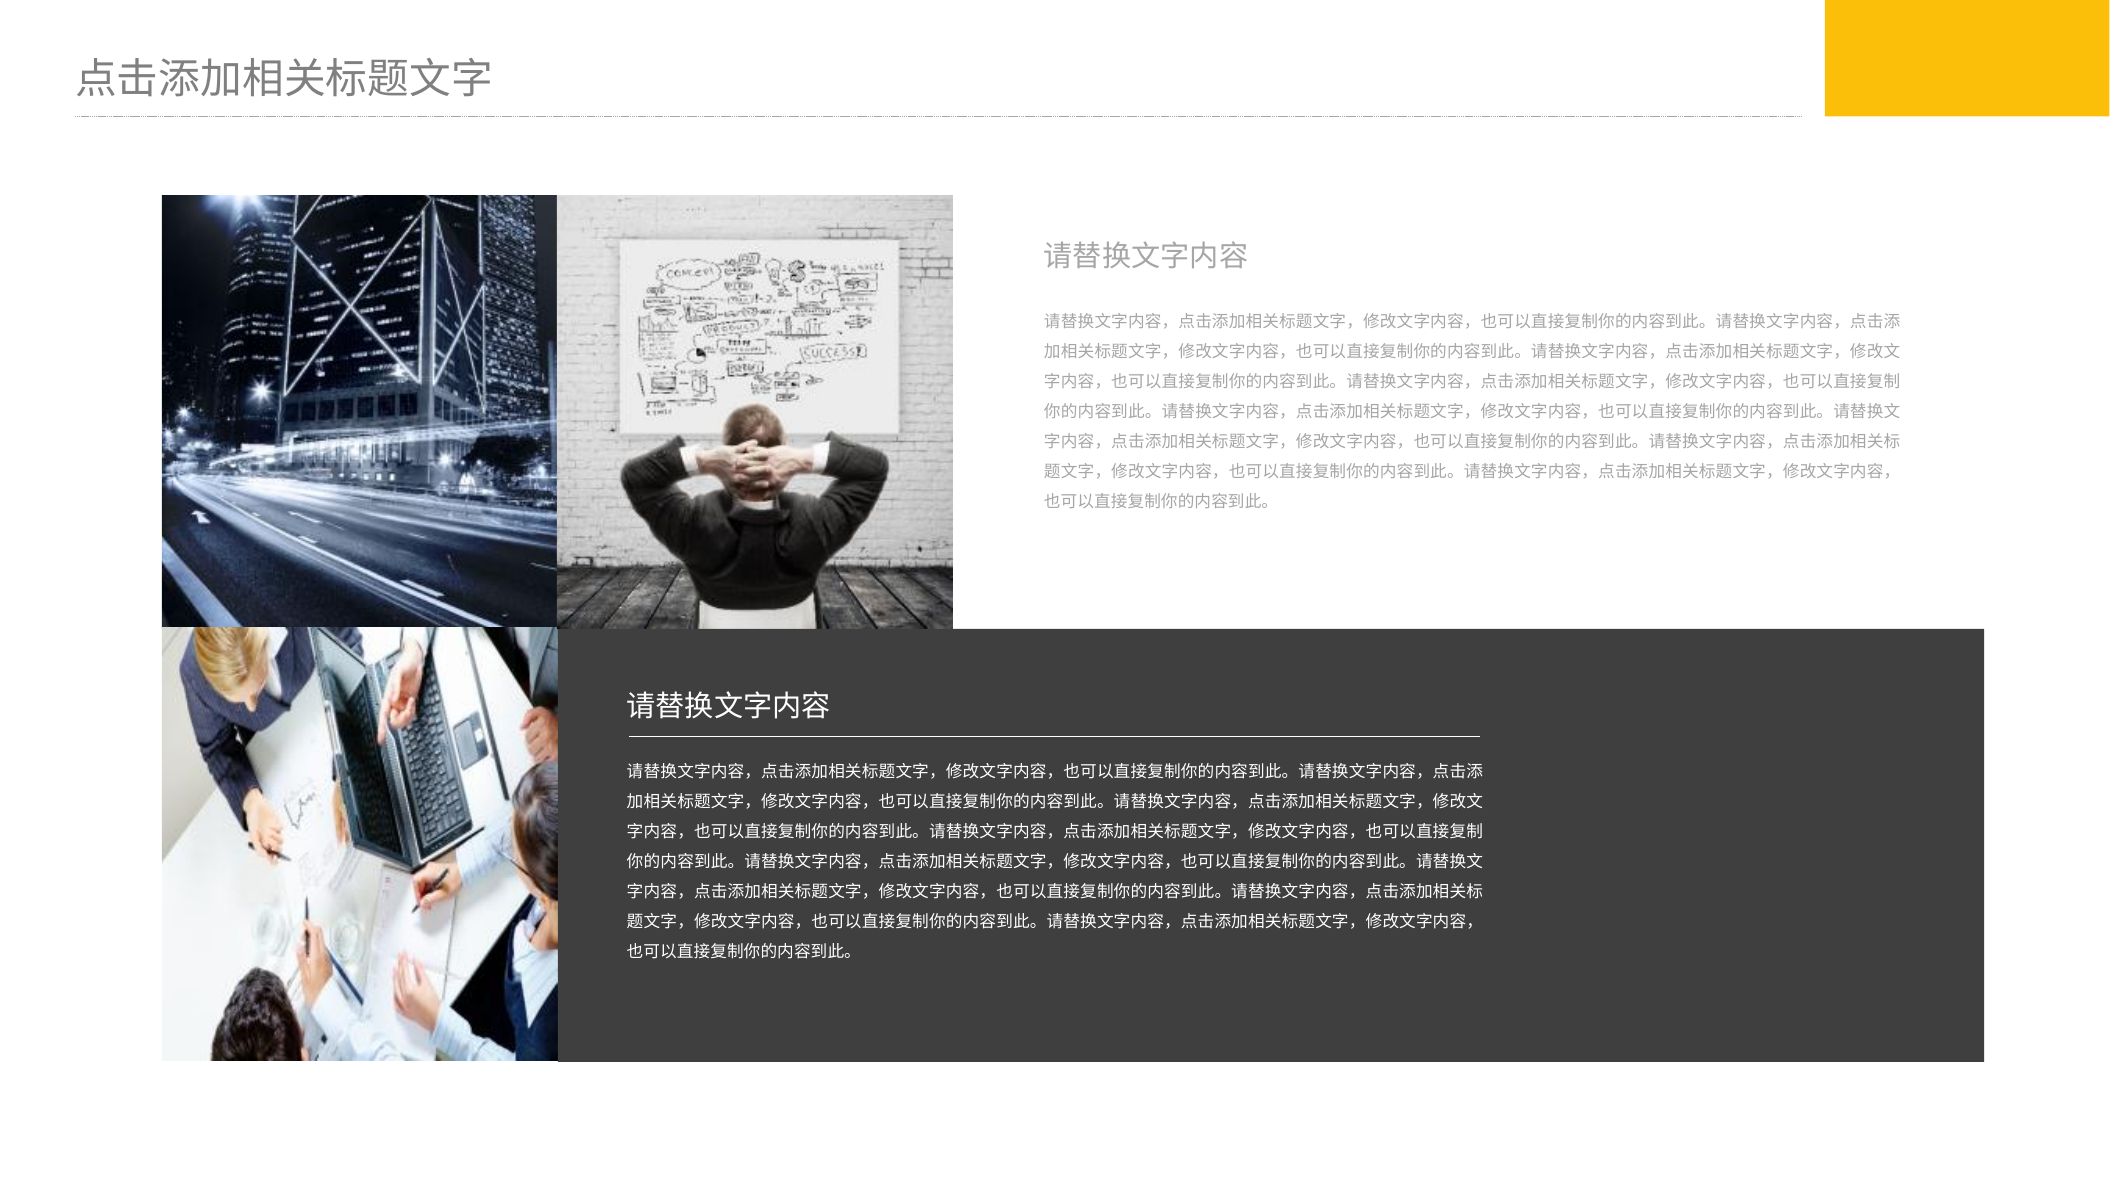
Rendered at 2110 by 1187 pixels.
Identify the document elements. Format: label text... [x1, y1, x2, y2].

text_box [161, 195, 556, 627]
text_box [557, 628, 1985, 1062]
text_box [556, 195, 954, 630]
text_box 请替换文字内容，点击添加相关标题文字，修改文字内容，也可以直接复制你的内容到此。请替换文字内容，点击添加相关标题文字，修改文字内容，也可以直接复制你的内容到此。请替换文字内容，点击添加相关标题文字，修改文字内容，也可以直接复制你的内容到此。请替换文字内容，点击添加相关标题文字，修改文字内容，也可以直接复制你的内容到此。请替换文字内容，点击添加相关标题文字，修改文字内容，也可以直接复制你的内容到此。请替换文字内容，点击添加相关标题文字，修改文字内容，也可以直接复制你的内容到此。请替换文字内容，点击添加相关标题文字，修改文字内容，也可以直接复制你的内容到此。请替换文字内容，点击添加相关标题文字，修改文字内容，也可以直接复制你的内容到此。 [1028, 293, 1917, 537]
text_box 点击添加相关标题文字 [59, 44, 563, 107]
text_box 请替换文字内容，点击添加相关标题文字，修改文字内容，也可以直接复制你的内容到此。请替换文字内容，点击添加相关标题文字，修改文字内容，也可以直接复制你的内容到此。请替换文字内容，点击添加相关标题文字，修改文字内容，也可以直接复制你的内容到此。请替换文字内容，点击添加相关标题文字，修改文字内容，也可以直接复制你的内容到此。请替换文字内容，点击添加相关标题文字，修改文字内容，也可以直接复制你的内容到此。请替换文字内容，点击添加相关标题文字，修改文字内容，也可以直接复制你的内容到此。请替换文字内容，点击添加相关标题文字，修改文字内容，也可以直接复制你的内容到此。请替换文字内容，点击添加相关标题文字，修改文字内容，也可以直接复制你的内容到此。 [610, 743, 1500, 987]
text_box 请替换文字内容 [1027, 229, 1333, 289]
text_box 请替换文字内容 [610, 679, 916, 739]
text_box [161, 627, 557, 1062]
